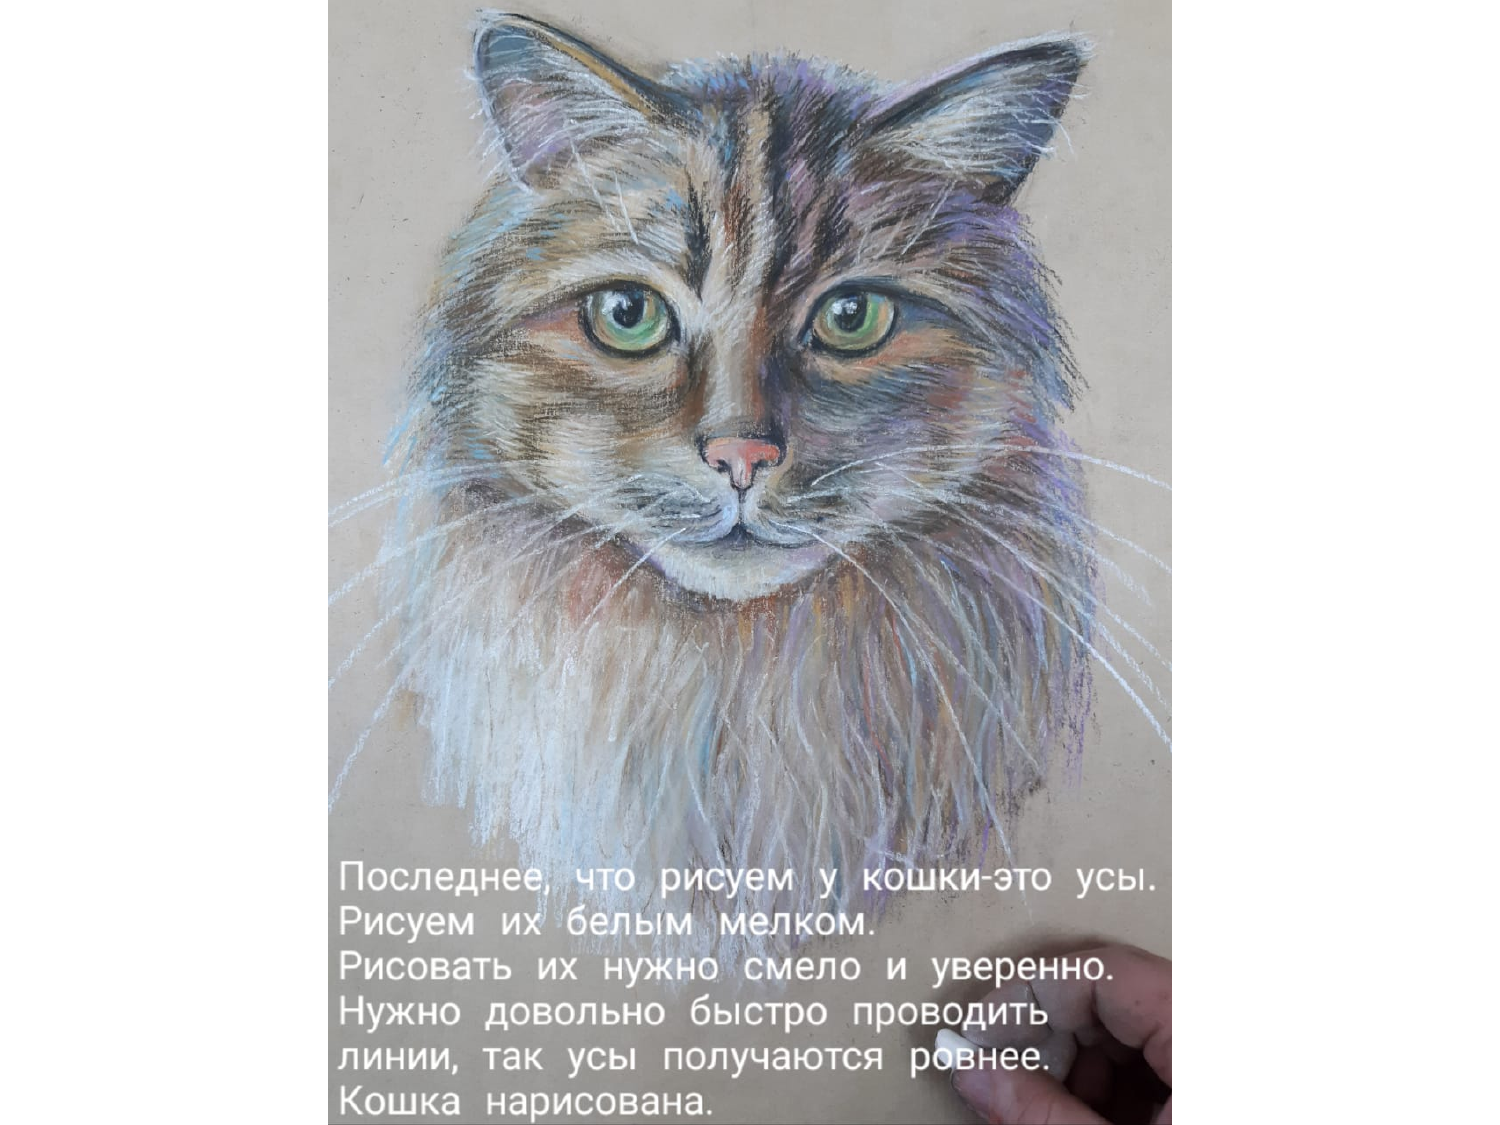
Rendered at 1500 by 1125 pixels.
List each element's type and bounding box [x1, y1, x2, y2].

picture [328, 0, 1172, 1125]
